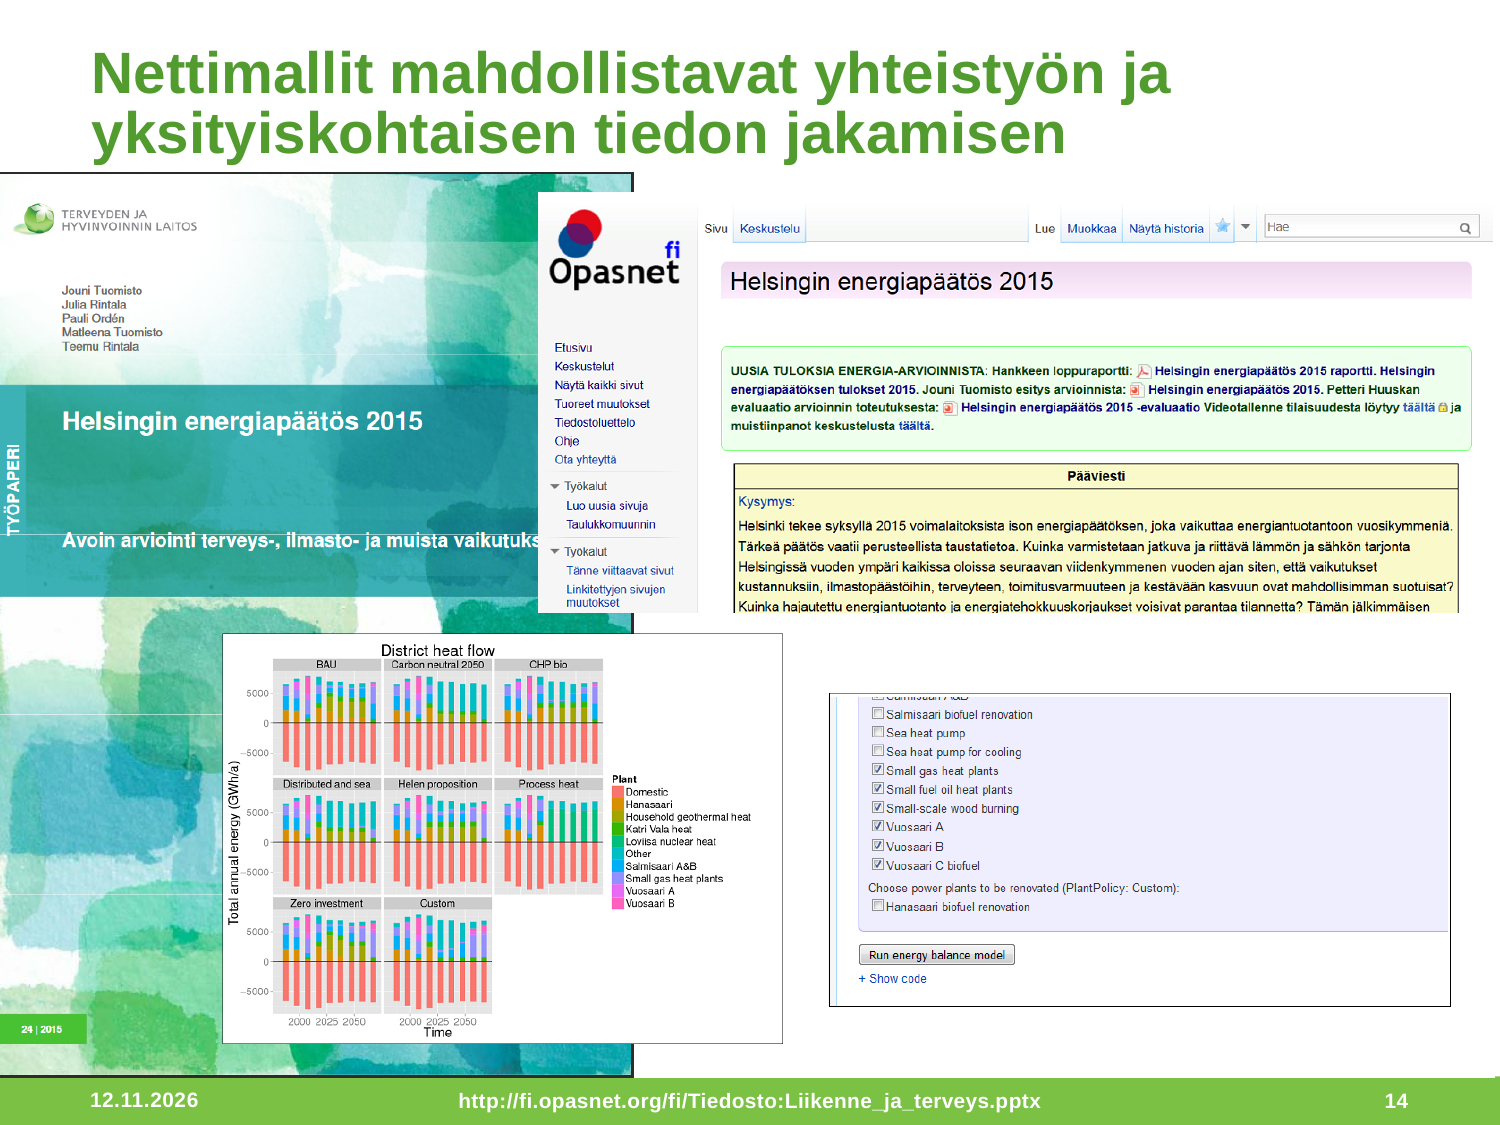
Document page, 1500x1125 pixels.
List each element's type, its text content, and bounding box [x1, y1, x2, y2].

picture [0, 172, 1496, 1078]
title Nettimallit mahdollistavat yhteistyön ja yksityiskohtaisen tiedon jakamisen [76, 0, 1424, 171]
footer http://fi.opasnet.org/fi/Tiedosto:Liikenne_ja_terveys.pptx [253, 1085, 1245, 1118]
slide_number 14 [1245, 1085, 1424, 1118]
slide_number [74, 1085, 253, 1118]
